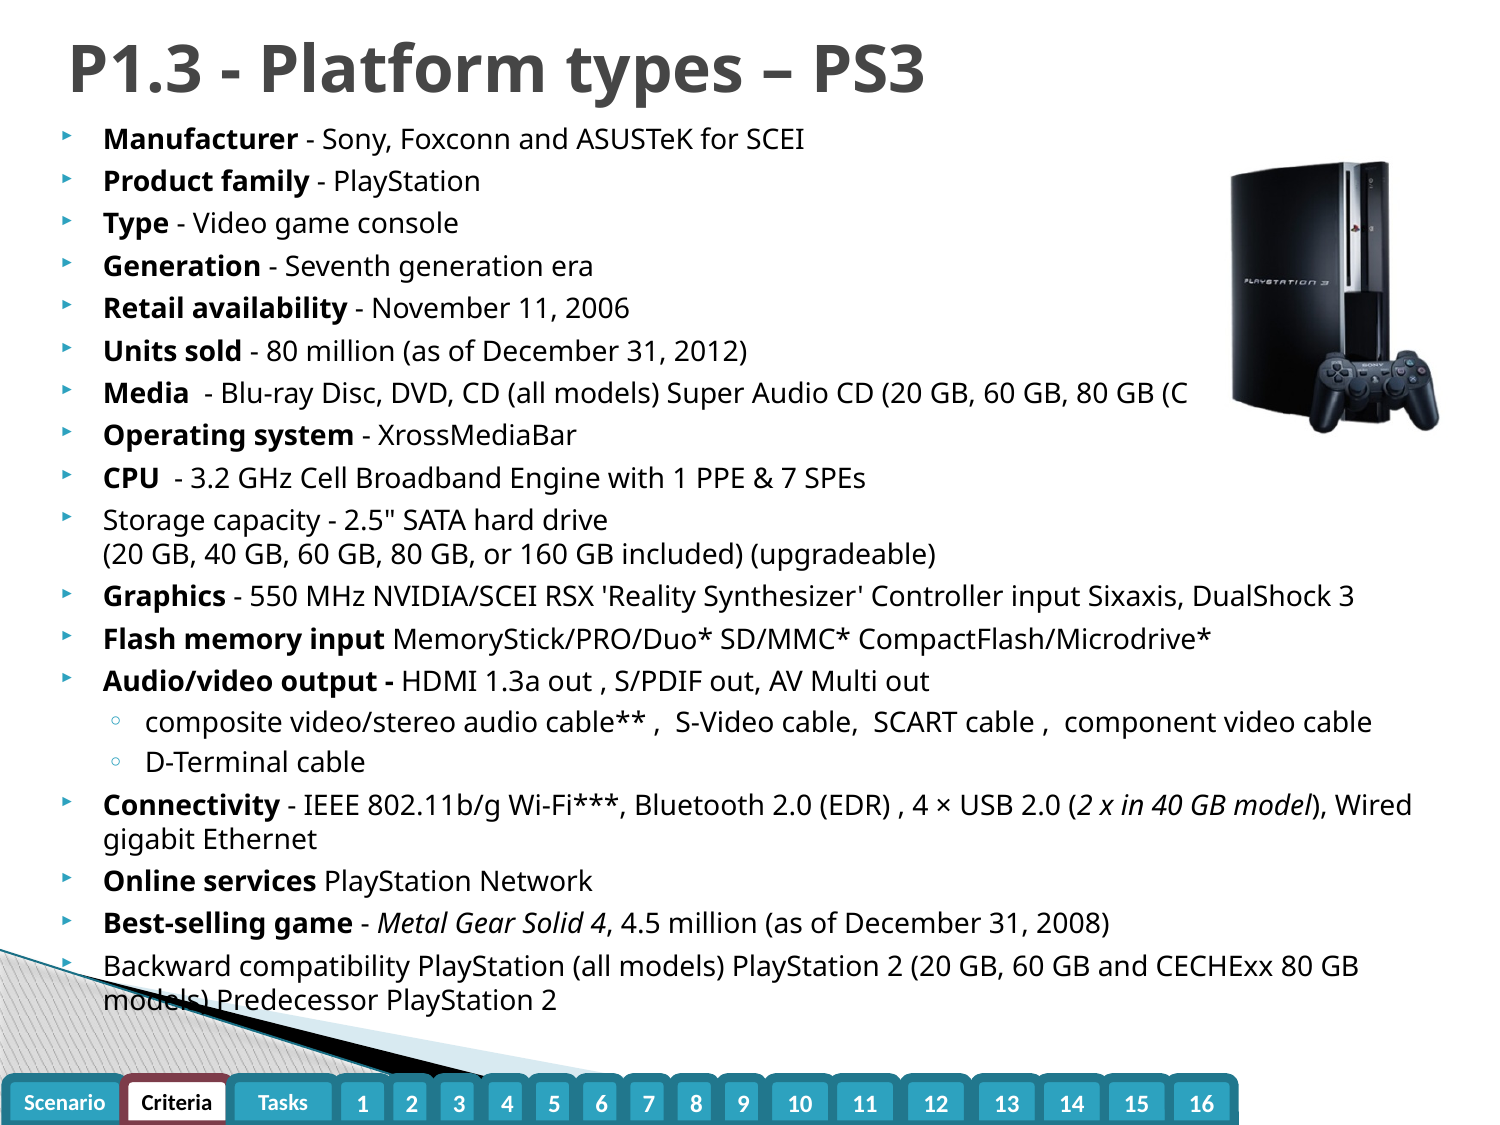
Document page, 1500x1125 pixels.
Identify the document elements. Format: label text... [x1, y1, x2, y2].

list Manufacturer - Sony, Foxconn and ASUSTeK for SCEI Product family - PlayStation Type - Video game console Generation - Seventh generation era Retail availability - November 11, 2006 Units sold - 80 million (as of December 31, 2012) Media - Blu-ray Disc, DVD, CD (all models) Super Audio CD (20 GB, 60 GB, 80 GB (CECHExx models) Operating system - XrossMediaBar CPU - 3.2 GHz Cell Broadband Engine with 1 PPE & 7 SPEs Storage capacity - 2.5" SATA hard drive (20 GB, 40 GB, 60 GB, 80 GB, or 160 GB included) (upgradeable) Graphics - 550 MHz NVIDIA/SCEI RSX 'Reality Synthesizer' Controller input Sixaxis, DualShock 3 Flash memory input MemoryStick/PRO/Duo* SD/MMC* CompactFlash/Microdrive* Audio/video output - HDMI 1.3a out , S/PDIF out, AV Multi out composite video/stereo audio cable** , S-Video cable, SCART cable , component video cable D-Terminal cable Connectivity - IEEE 802.11b/g Wi-Fi***, Bluetooth 2.0 (EDR) , 4 × USB 2.0 (2 x in 40 GB model), Wired gigabit Ethernet Online services PlayStation Network Best-selling game - Metal Gear Solid 4, 4.5 million (as of December 31, 2008) Backward compatibility PlayStation (all models) PlayStation 2 (20 GB, 60 GB and CECHExx 80 GB models) Predecessor PlayStation 2 [28, 113, 1465, 1079]
text_box P1.3 - Platform types – PS3 [53, 19, 1471, 114]
picture [1186, 148, 1482, 444]
